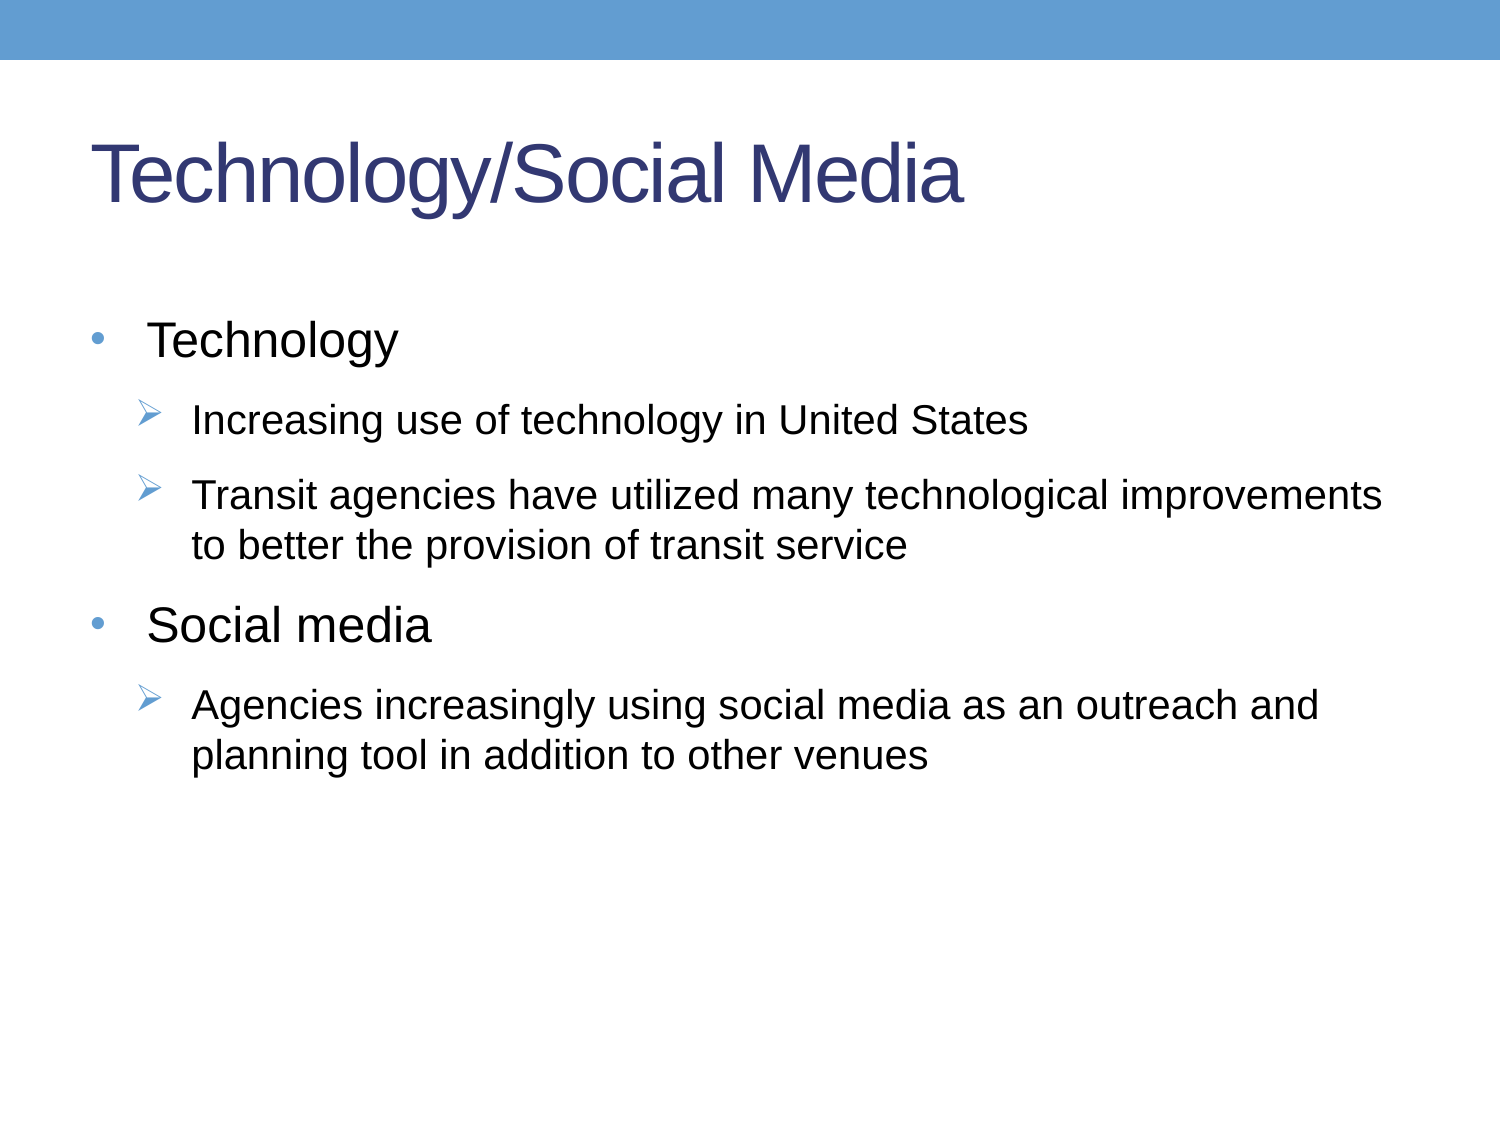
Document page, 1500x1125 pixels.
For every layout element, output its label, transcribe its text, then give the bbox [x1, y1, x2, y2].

list Technology Increasing use of technology in United States Transit agencies have utilized many technological improvements to better the provision of transit service Social media Agencies increasingly using social media as an outreach and planning tool in addition to other venues [75, 299, 1425, 1063]
title Technology/Social Media [75, 87, 1425, 250]
